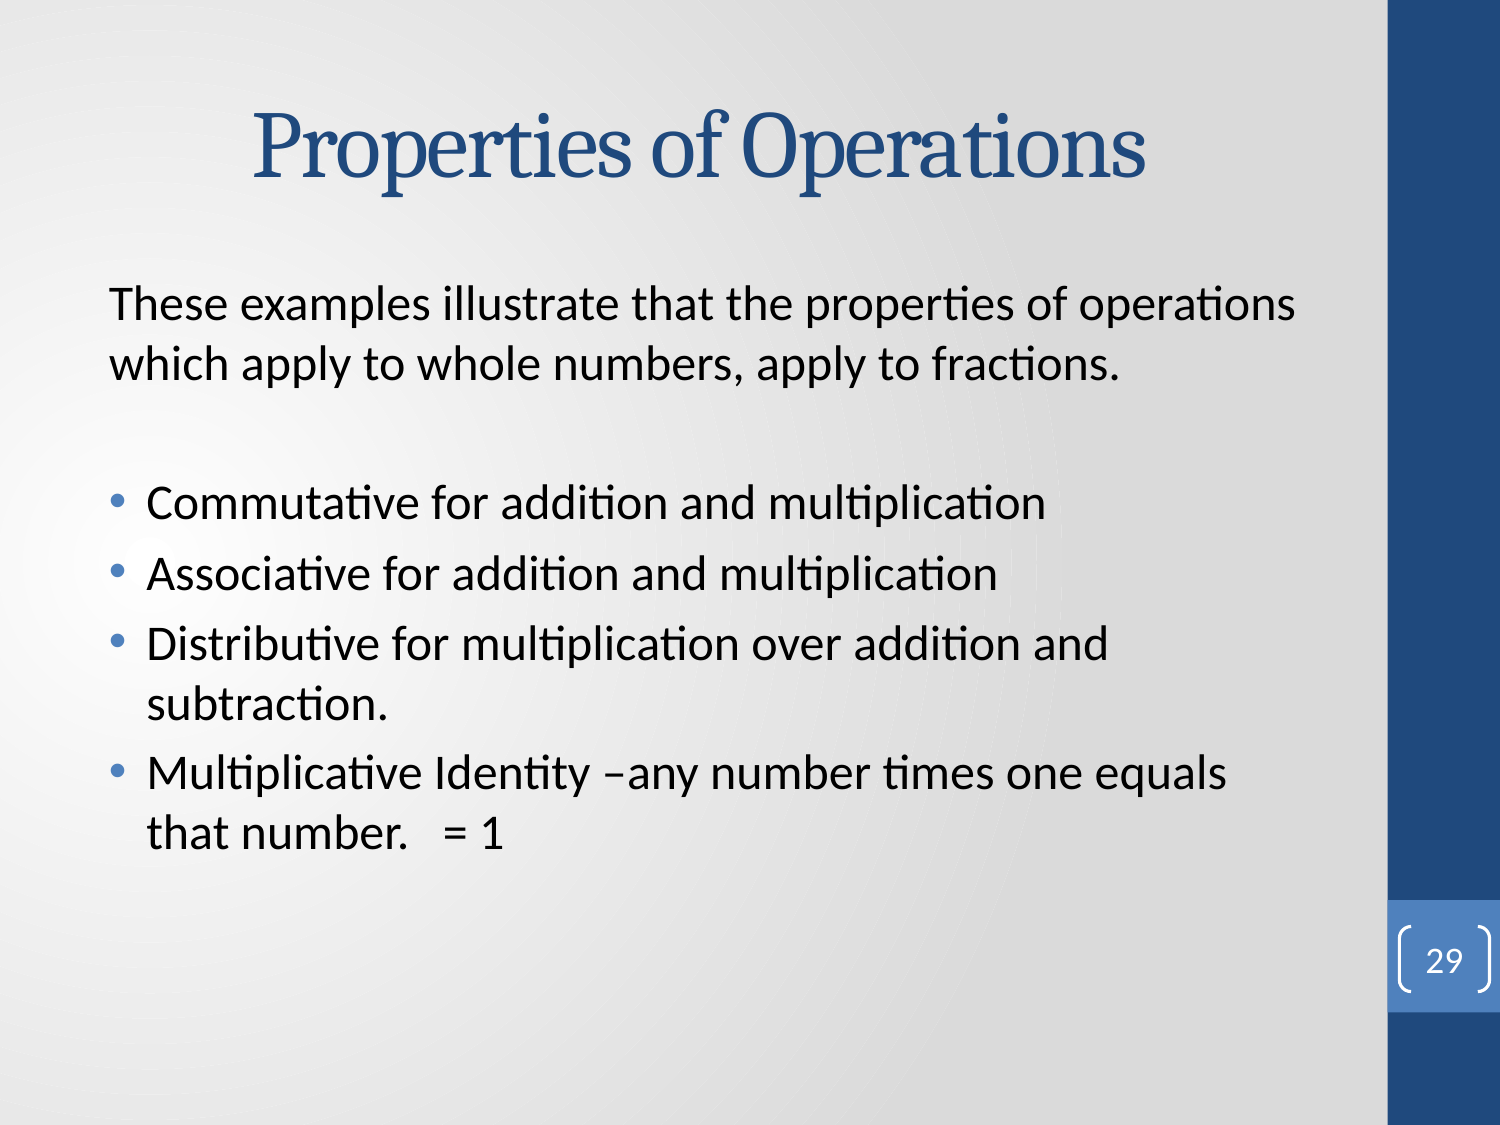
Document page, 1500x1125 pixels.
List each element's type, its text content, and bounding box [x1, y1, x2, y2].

title Properties of Operations [75, 45, 1325, 233]
slide_number 29 [1397, 924, 1492, 994]
